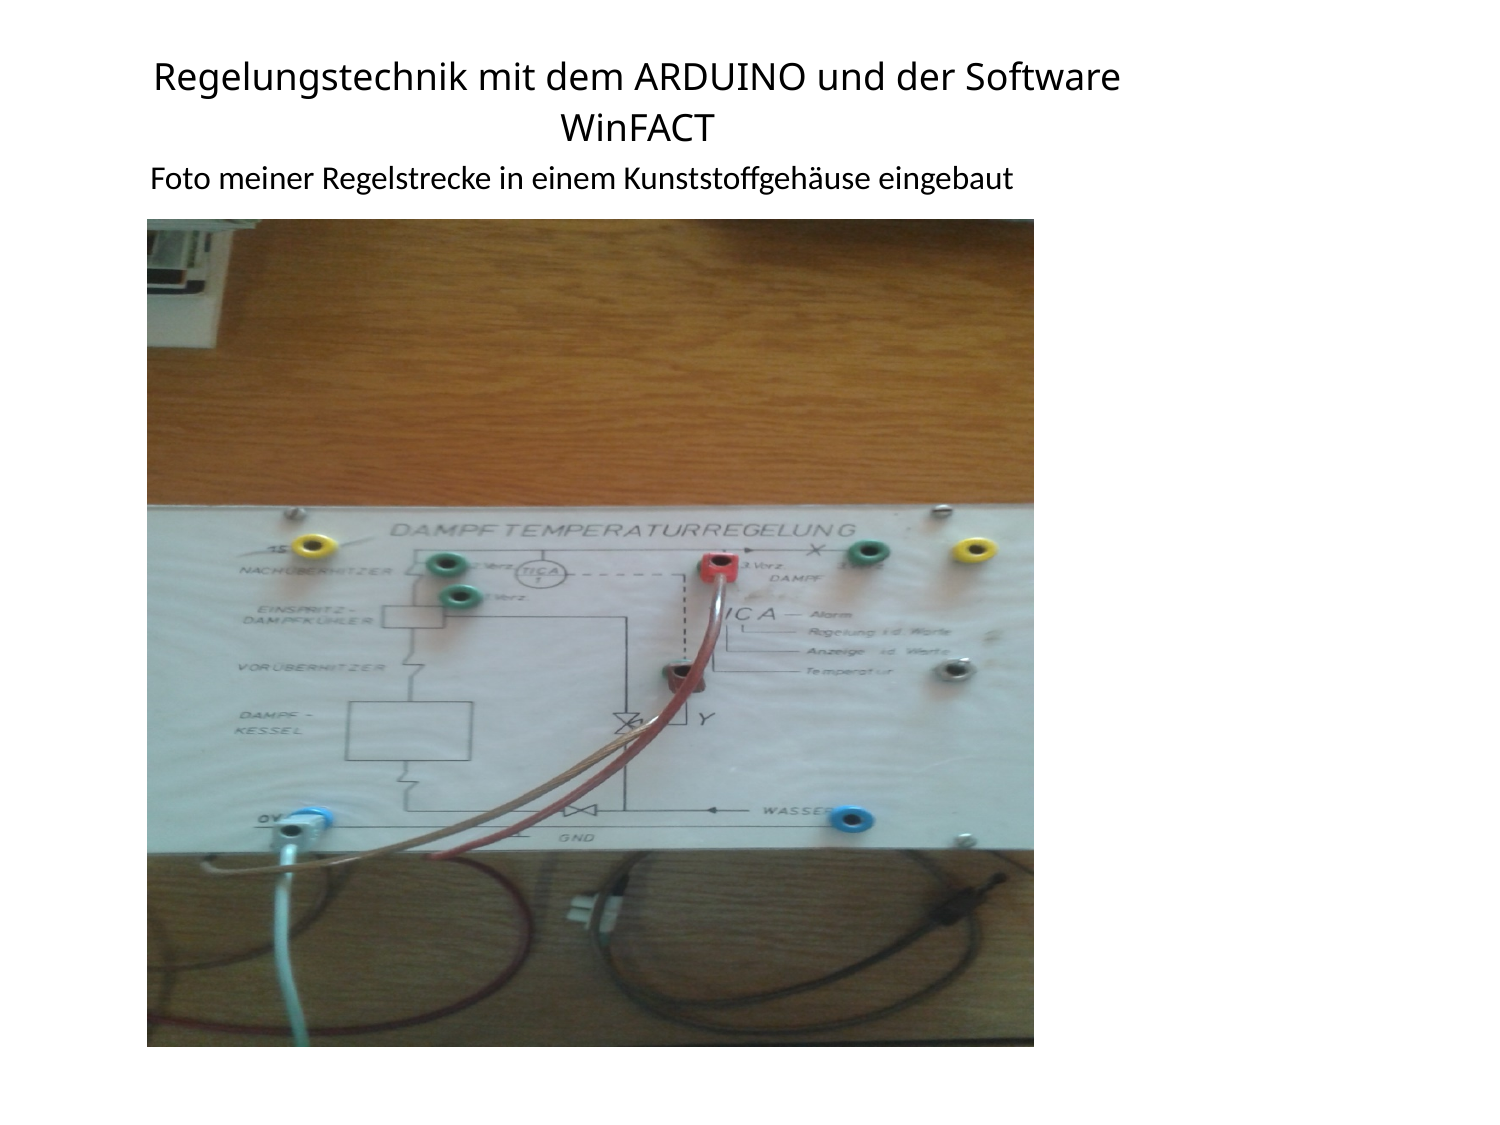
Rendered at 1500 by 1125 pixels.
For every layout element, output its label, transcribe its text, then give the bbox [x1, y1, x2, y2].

picture [147, 219, 1034, 1047]
text_box Foto meiner Regelstrecke in einem Kunststoffgehäuse eingebaut [135, 148, 1046, 204]
text_box Regelungstechnik mit dem ARDUINO und der Software WinFACT [88, 42, 1187, 173]
